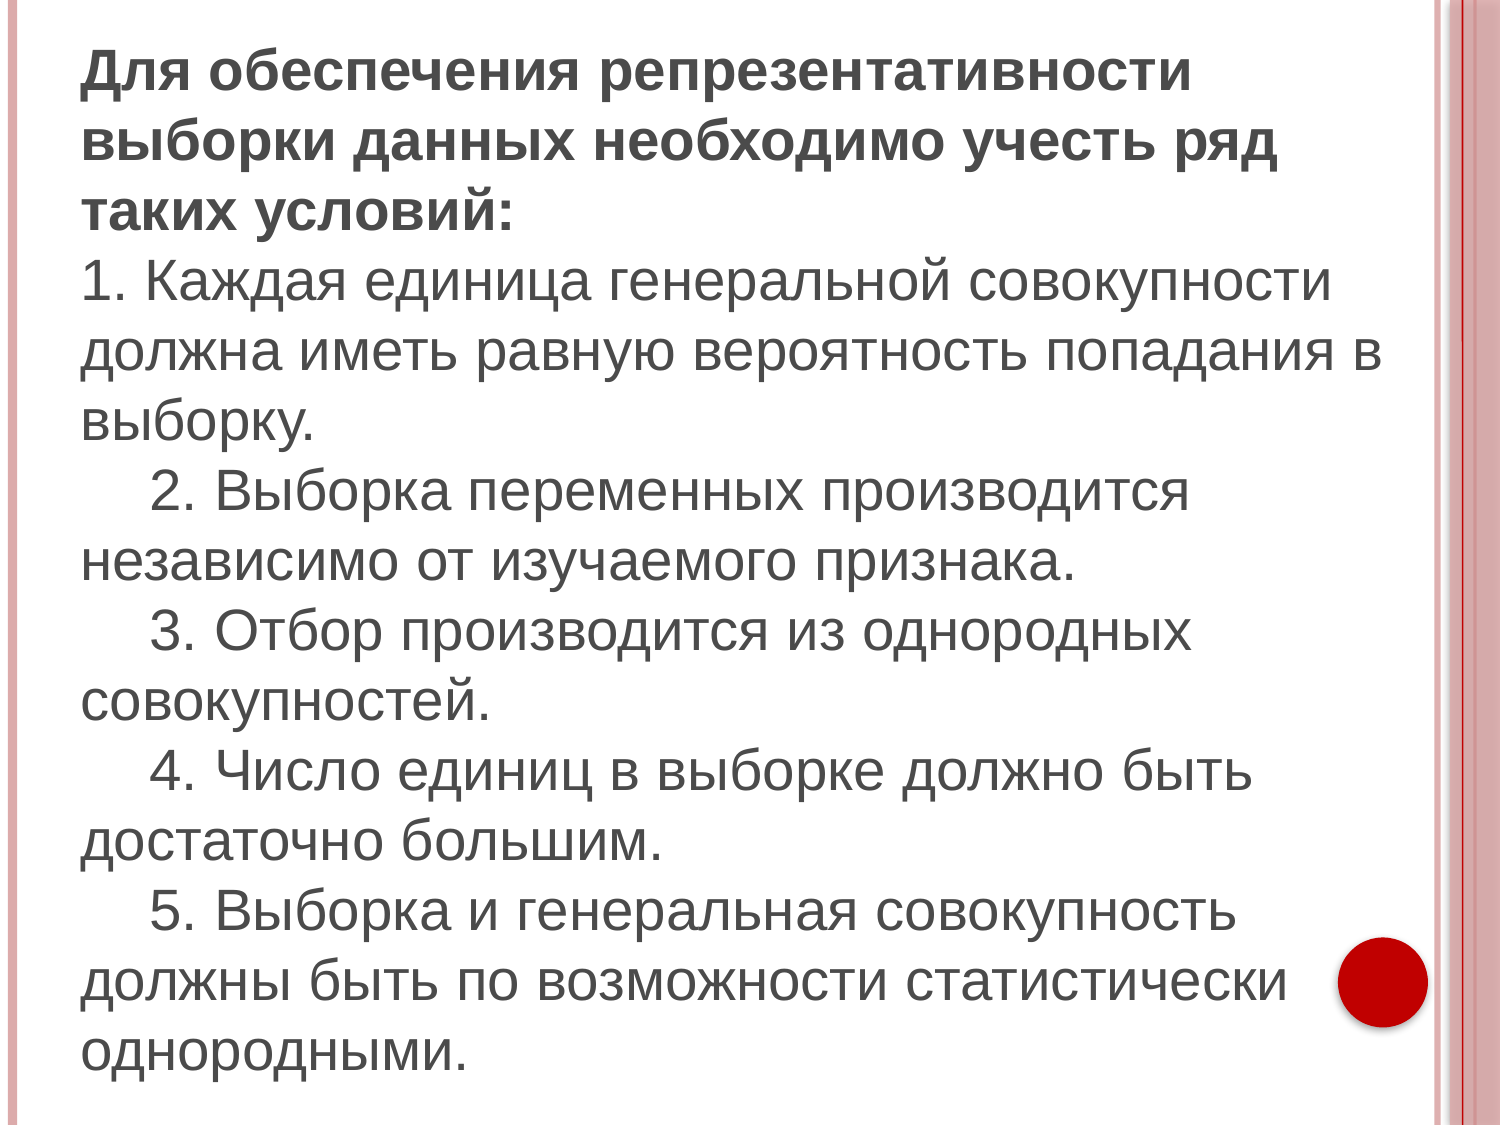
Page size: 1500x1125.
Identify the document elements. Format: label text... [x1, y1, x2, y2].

text_box Для обеспечения репрезентативности выборки данных необходимо учесть ряд таких условий: 1. Каждая единица генеральной совокупности должна иметь равную вероятность попадания в выборку. 2. Выборка переменных производится независимо от изучаемого признака. 3. Отбор производится из однородных совокупностей. 4. Число единиц в выборке должно быть достаточно большим. 5. Выборка и генеральная совокупность должны быть по возможности статистически однородными. [64, 24, 1436, 1090]
